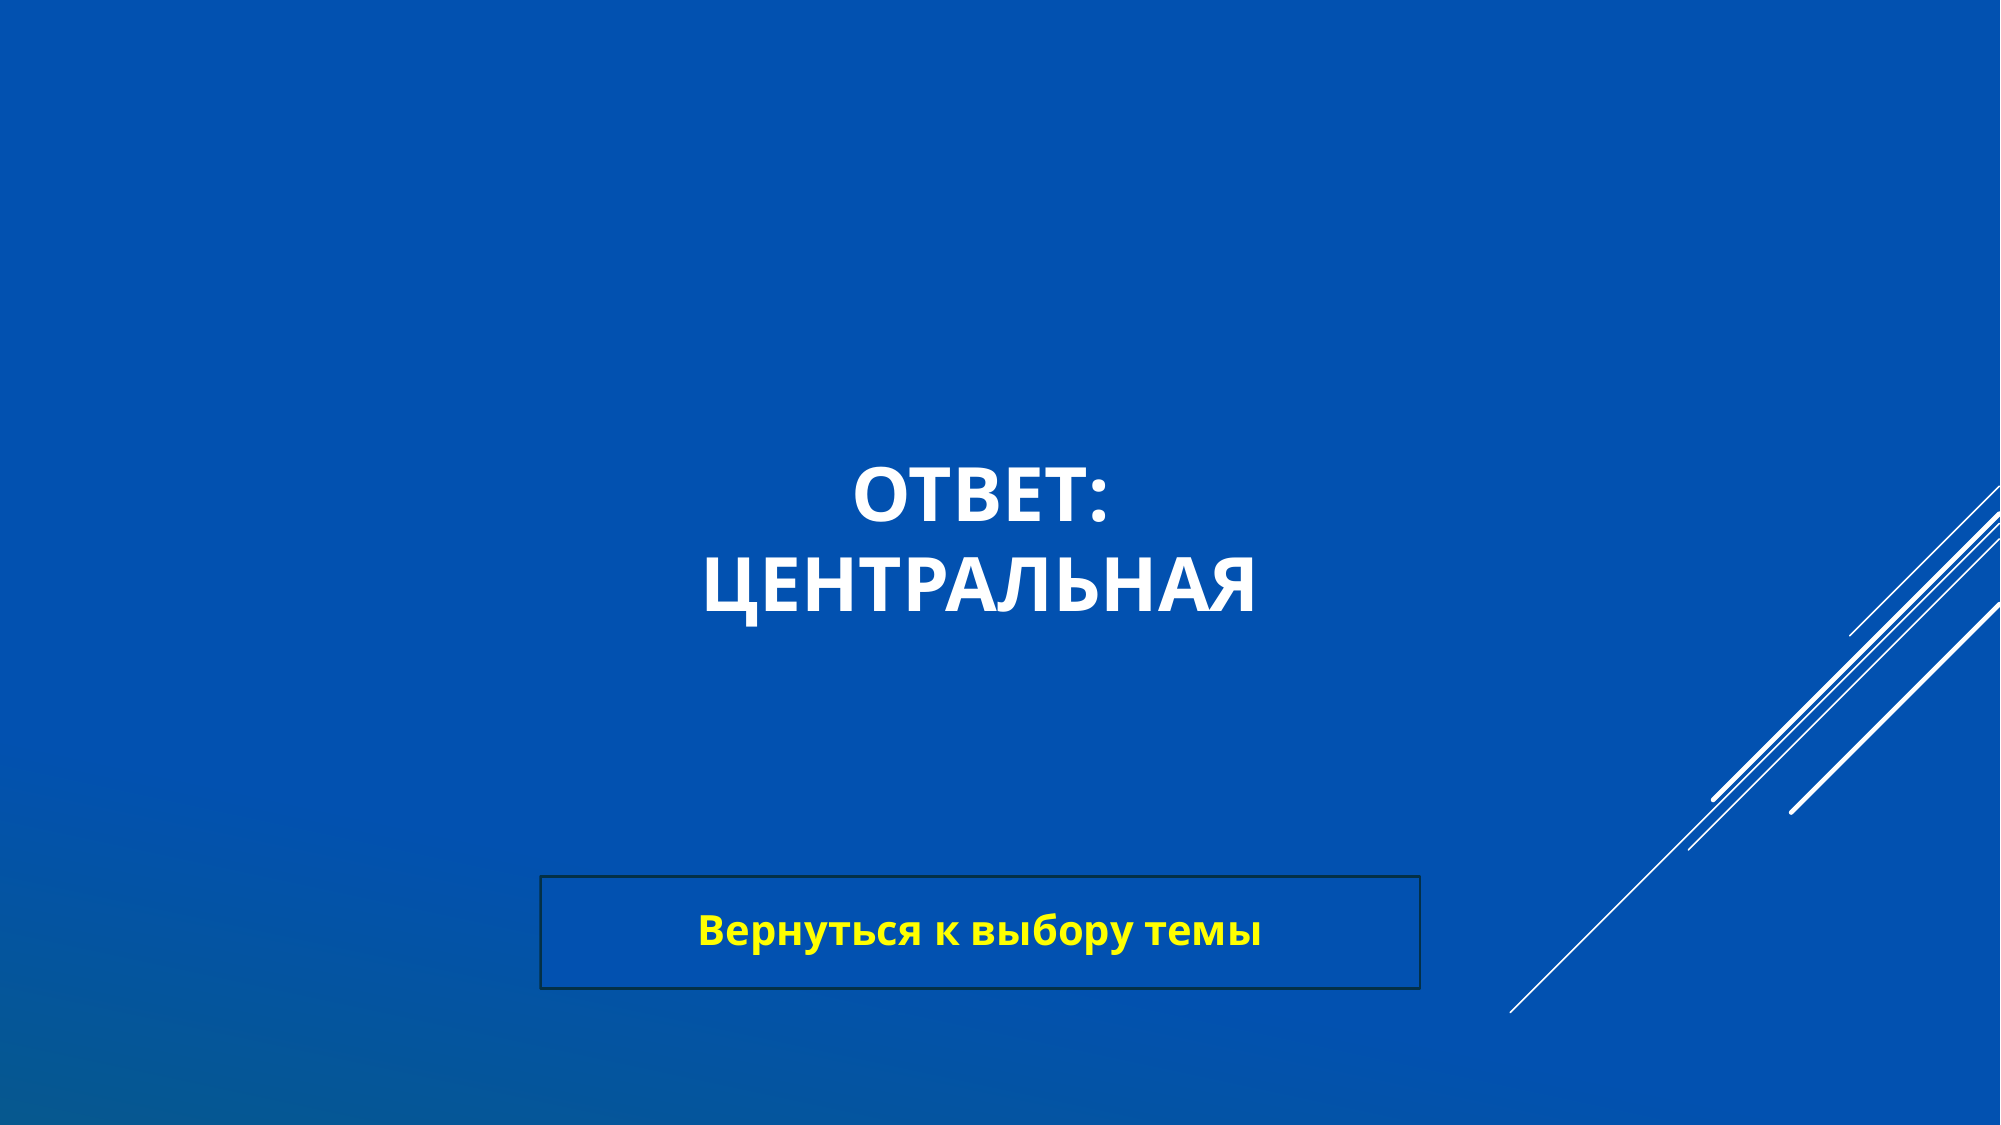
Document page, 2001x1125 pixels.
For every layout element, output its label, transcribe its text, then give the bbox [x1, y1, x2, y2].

title Ответ: центральная [217, 326, 1744, 746]
